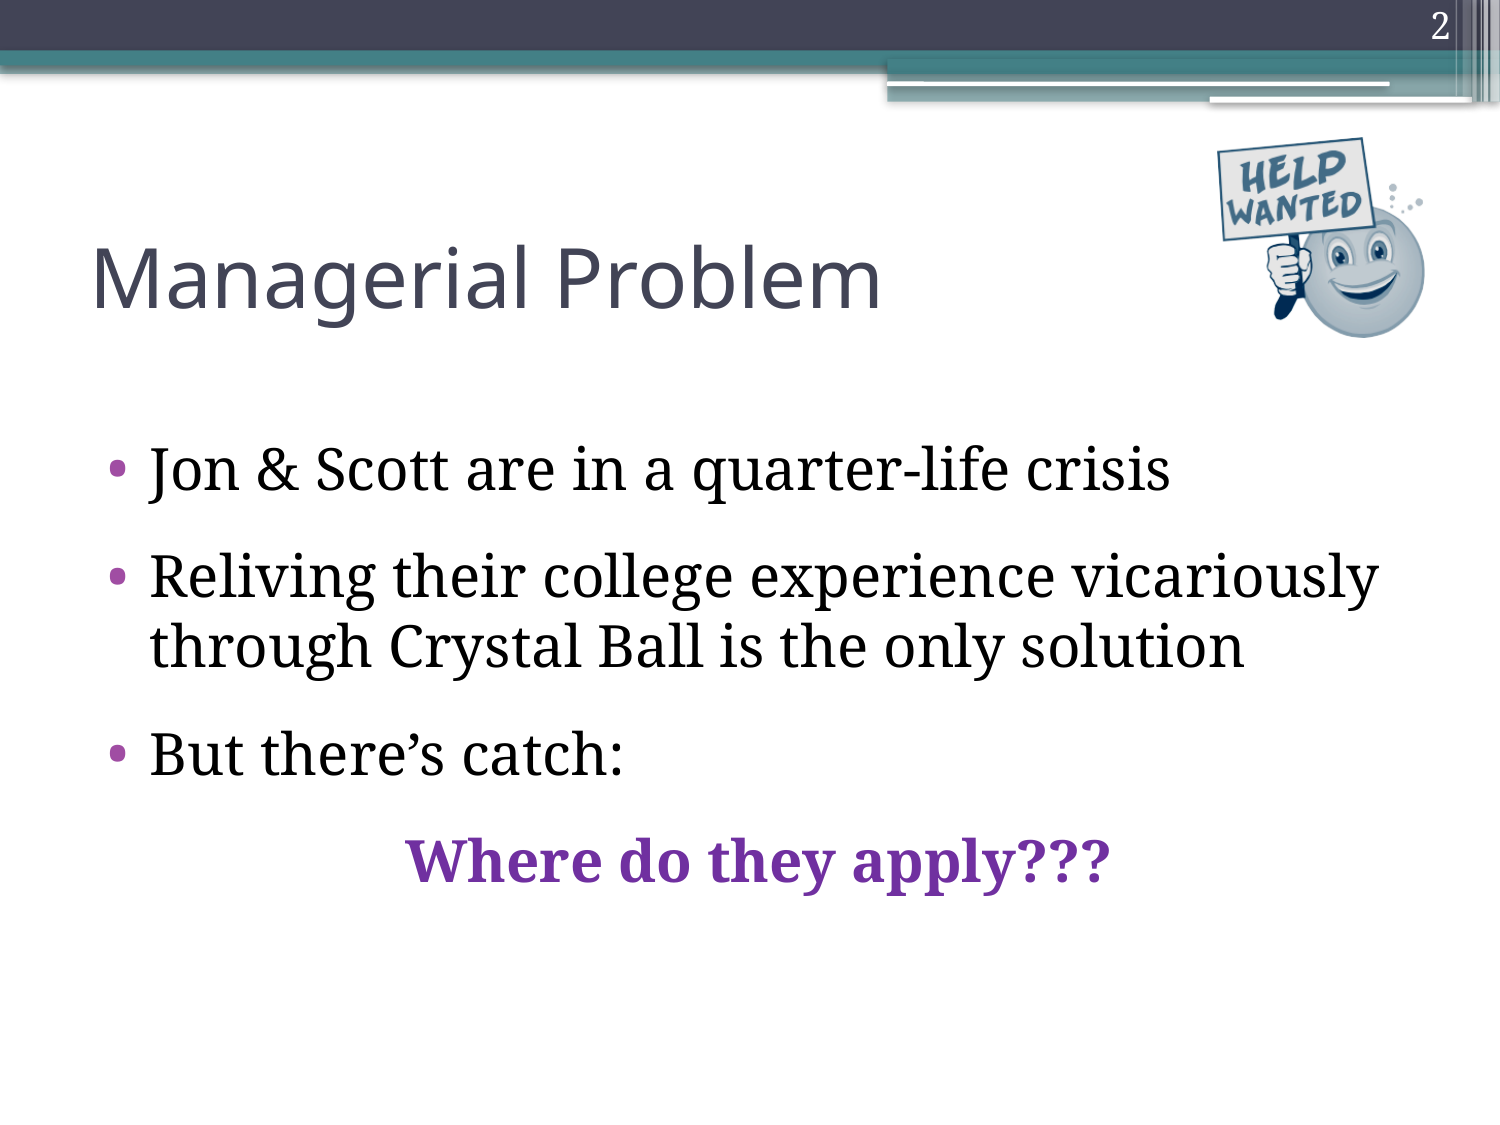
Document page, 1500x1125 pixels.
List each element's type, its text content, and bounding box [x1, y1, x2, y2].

title Managerial Problem [75, 187, 1425, 363]
slide_number 2 [1341, 0, 1466, 61]
picture [1216, 137, 1426, 338]
list Jon & Scott are in a quarter-life crisis Reliving their college experience vicariously through Crystal Ball is the only solution But there’s catch: Where do they apply??? [75, 425, 1425, 1079]
